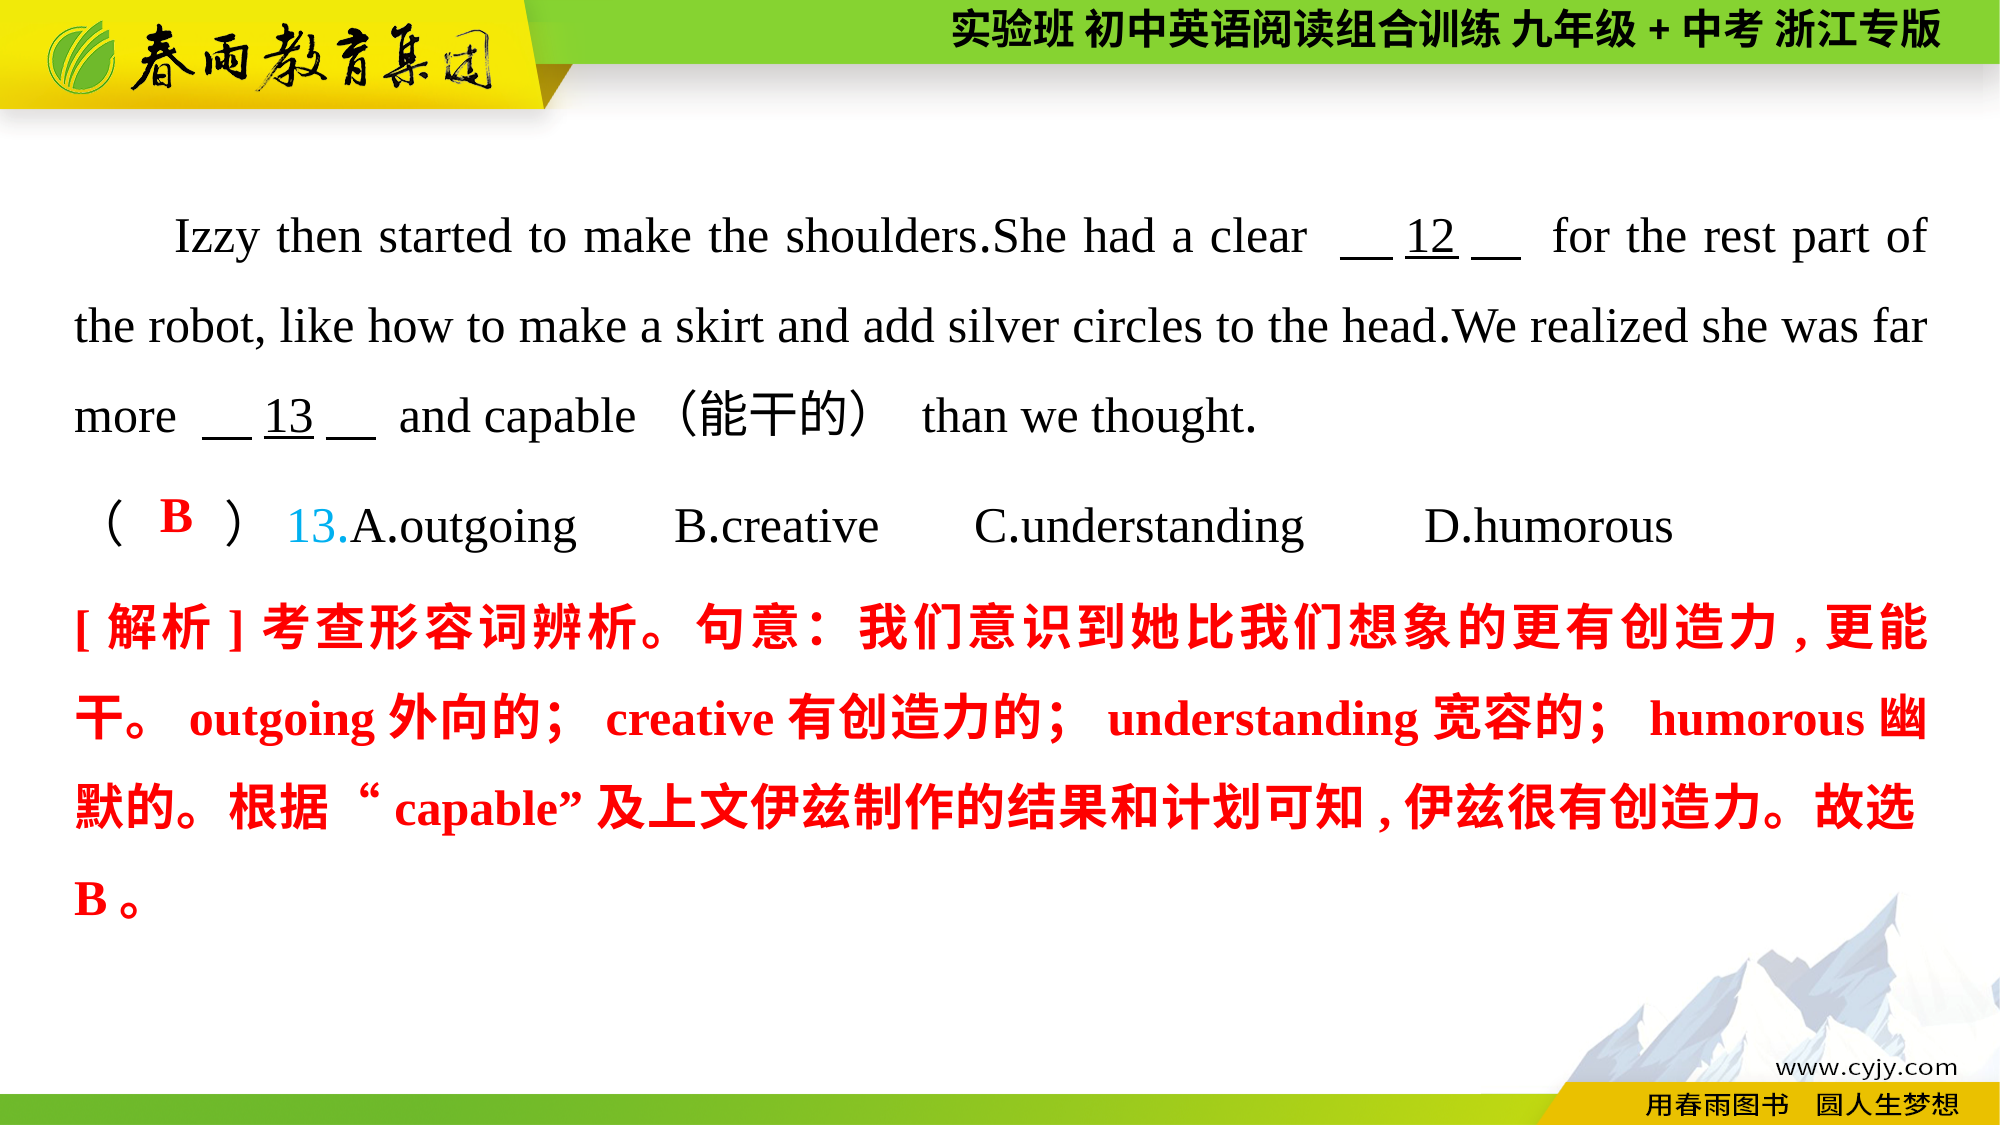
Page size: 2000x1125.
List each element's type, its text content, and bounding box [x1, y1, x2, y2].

text_box B [144, 475, 208, 551]
picture [0, 0, 2000, 1125]
list Izzy then started to make the shoulders.She had a clear 12 for the rest part of the robot, like how to make a skirt and add silver circles to the head.We realized she was far more 13 and capable（能干的） than we thought. [59, 165, 1944, 442]
text_box [解析]考查形容词辨析。句意：我们意识到她比我们想象的更有创造力,更能干。outgoing外向的；creative有创造力的；understanding宽容的；humorous幽默的。根据“capable”及上文伊兹制作的结果和计划可知,伊兹很有创造力。故选B。 [59, 558, 1944, 934]
text_box （ ）13.A.outgoing B.creative C.understanding D.humorous [59, 455, 1944, 558]
